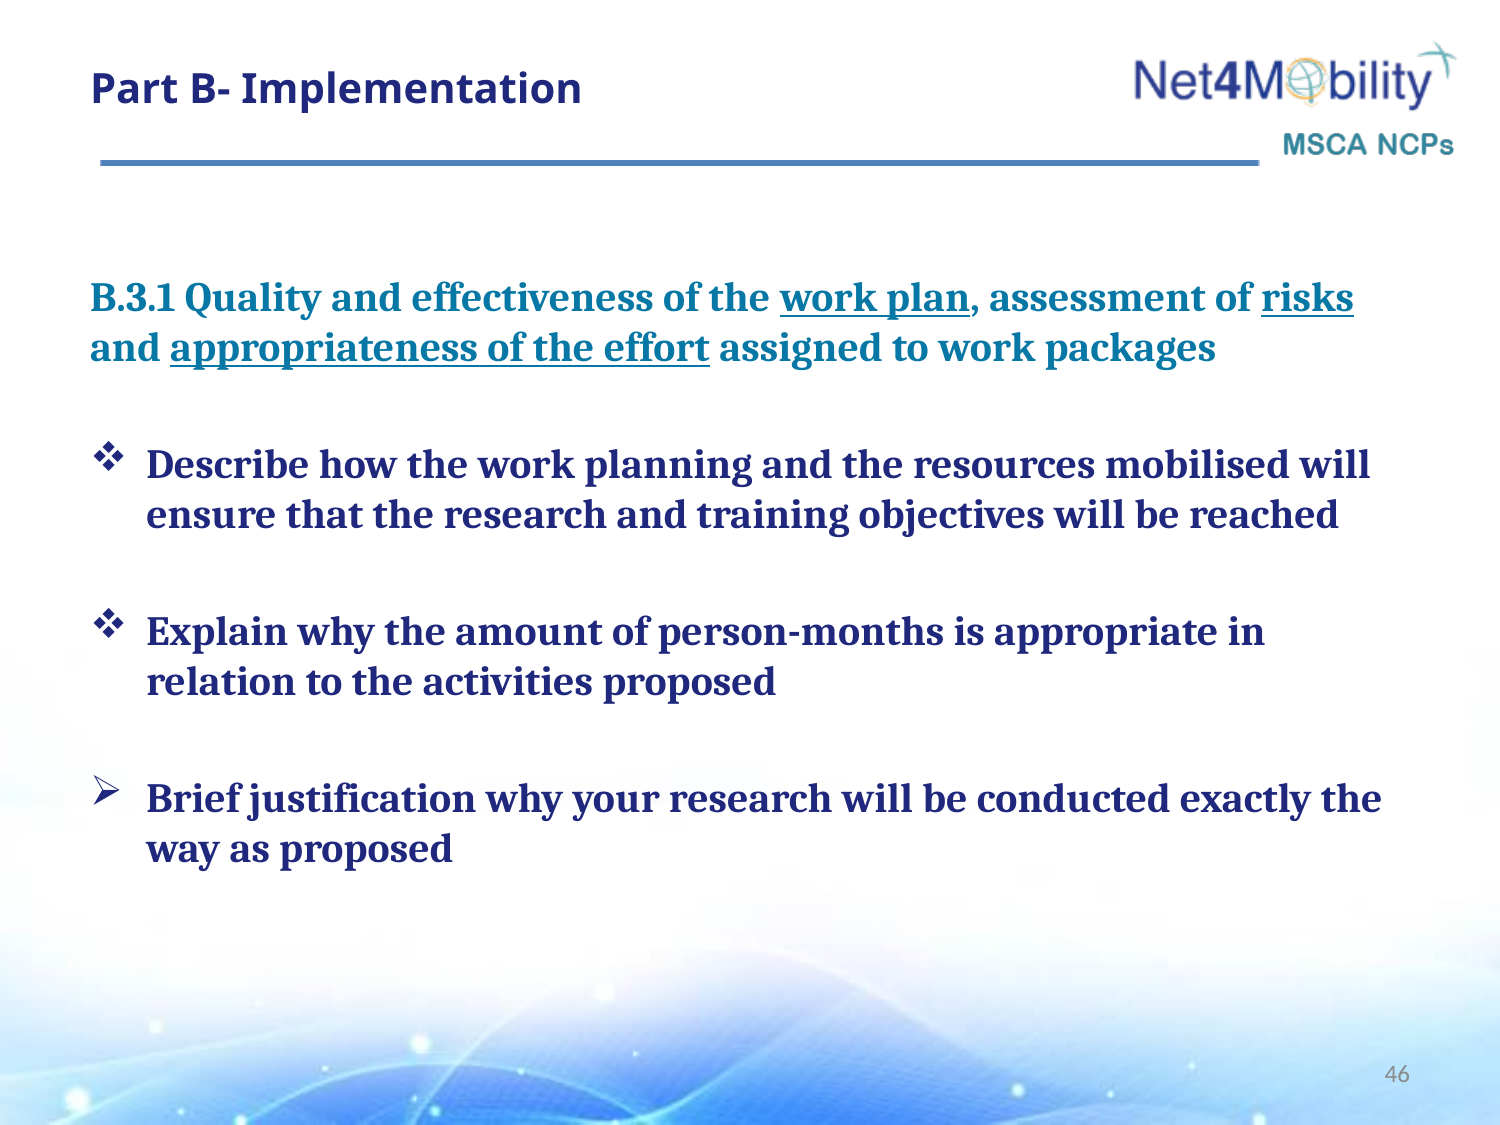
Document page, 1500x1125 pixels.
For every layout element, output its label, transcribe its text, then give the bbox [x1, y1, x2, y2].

list B.3.1 Quality and effectiveness of the work plan, assessment of risks and appropriateness of the effort assigned to work packages Describe how the work planning and the resources mobilised will ensure that the research and training objectives will be reached Explain why the amount of person-months is appropriate in relation to the activities proposed Brief justification why your research will be conducted exactly the way as proposed [75, 262, 1425, 1005]
picture [0, 0, 1500, 1125]
slide_number 46 [1074, 1042, 1425, 1103]
title Part B- Implementation [75, 30, 1093, 144]
